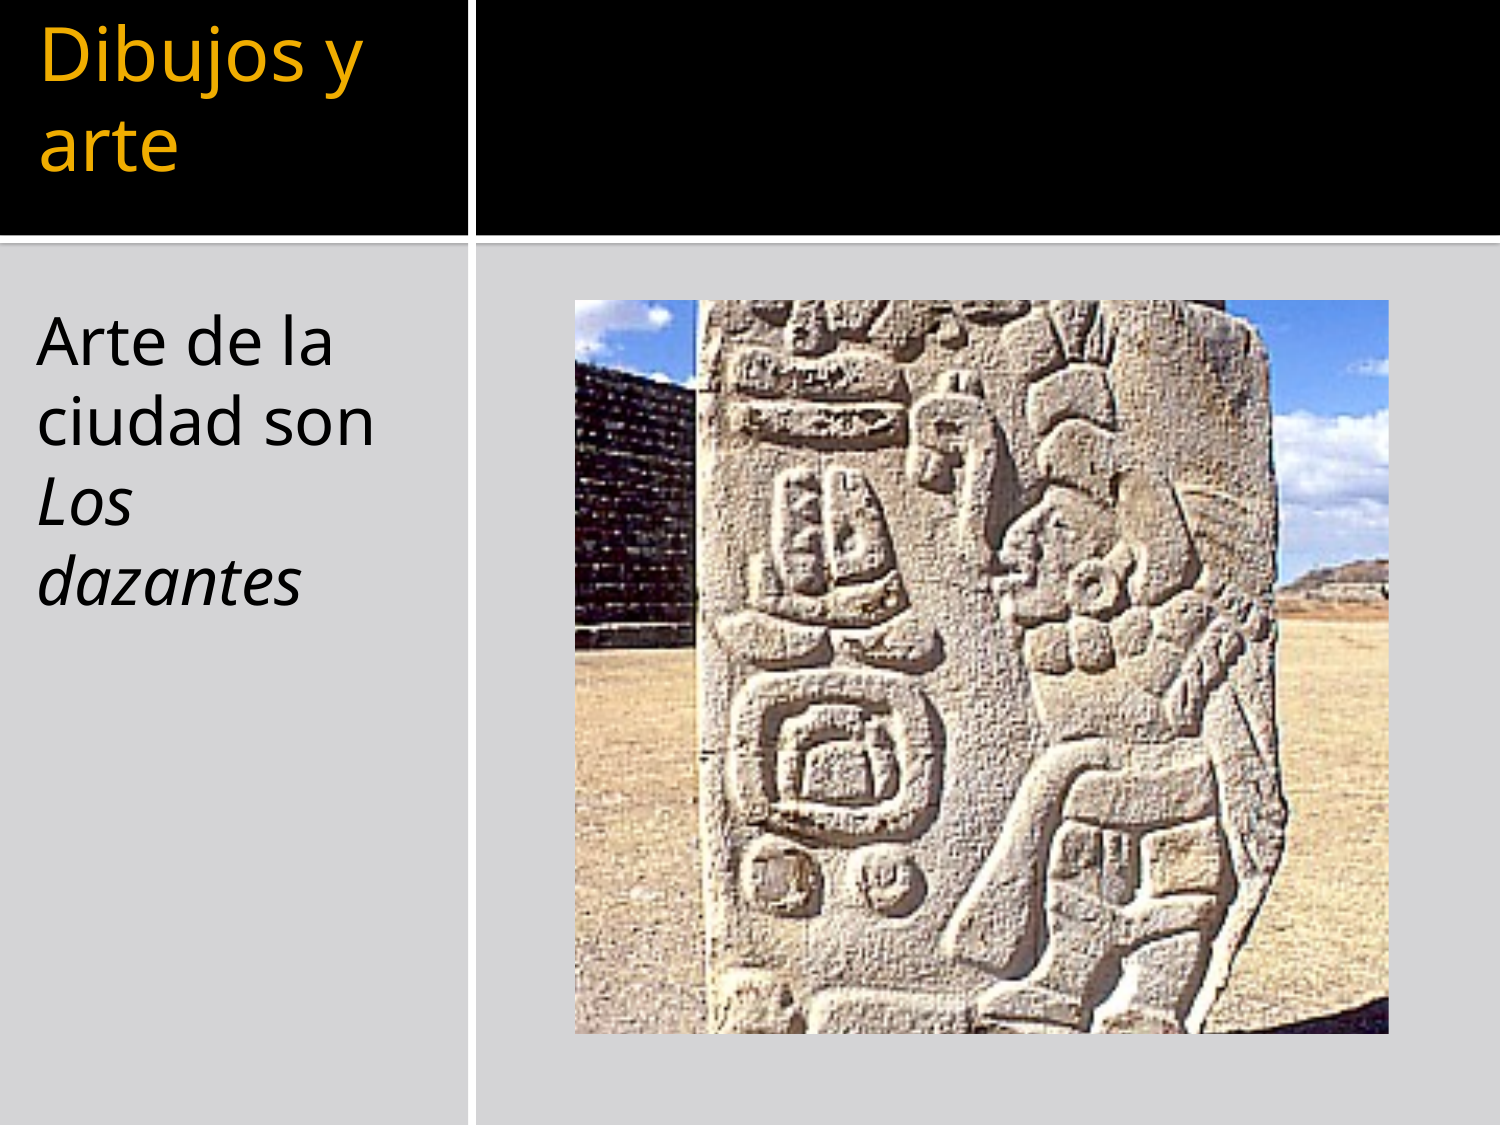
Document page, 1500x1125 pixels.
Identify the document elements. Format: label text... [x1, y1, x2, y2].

list Arte de la ciudad son Los dazantes [26, 283, 432, 1034]
title Dibujos y arte [26, 25, 442, 186]
picture [574, 299, 1389, 1034]
